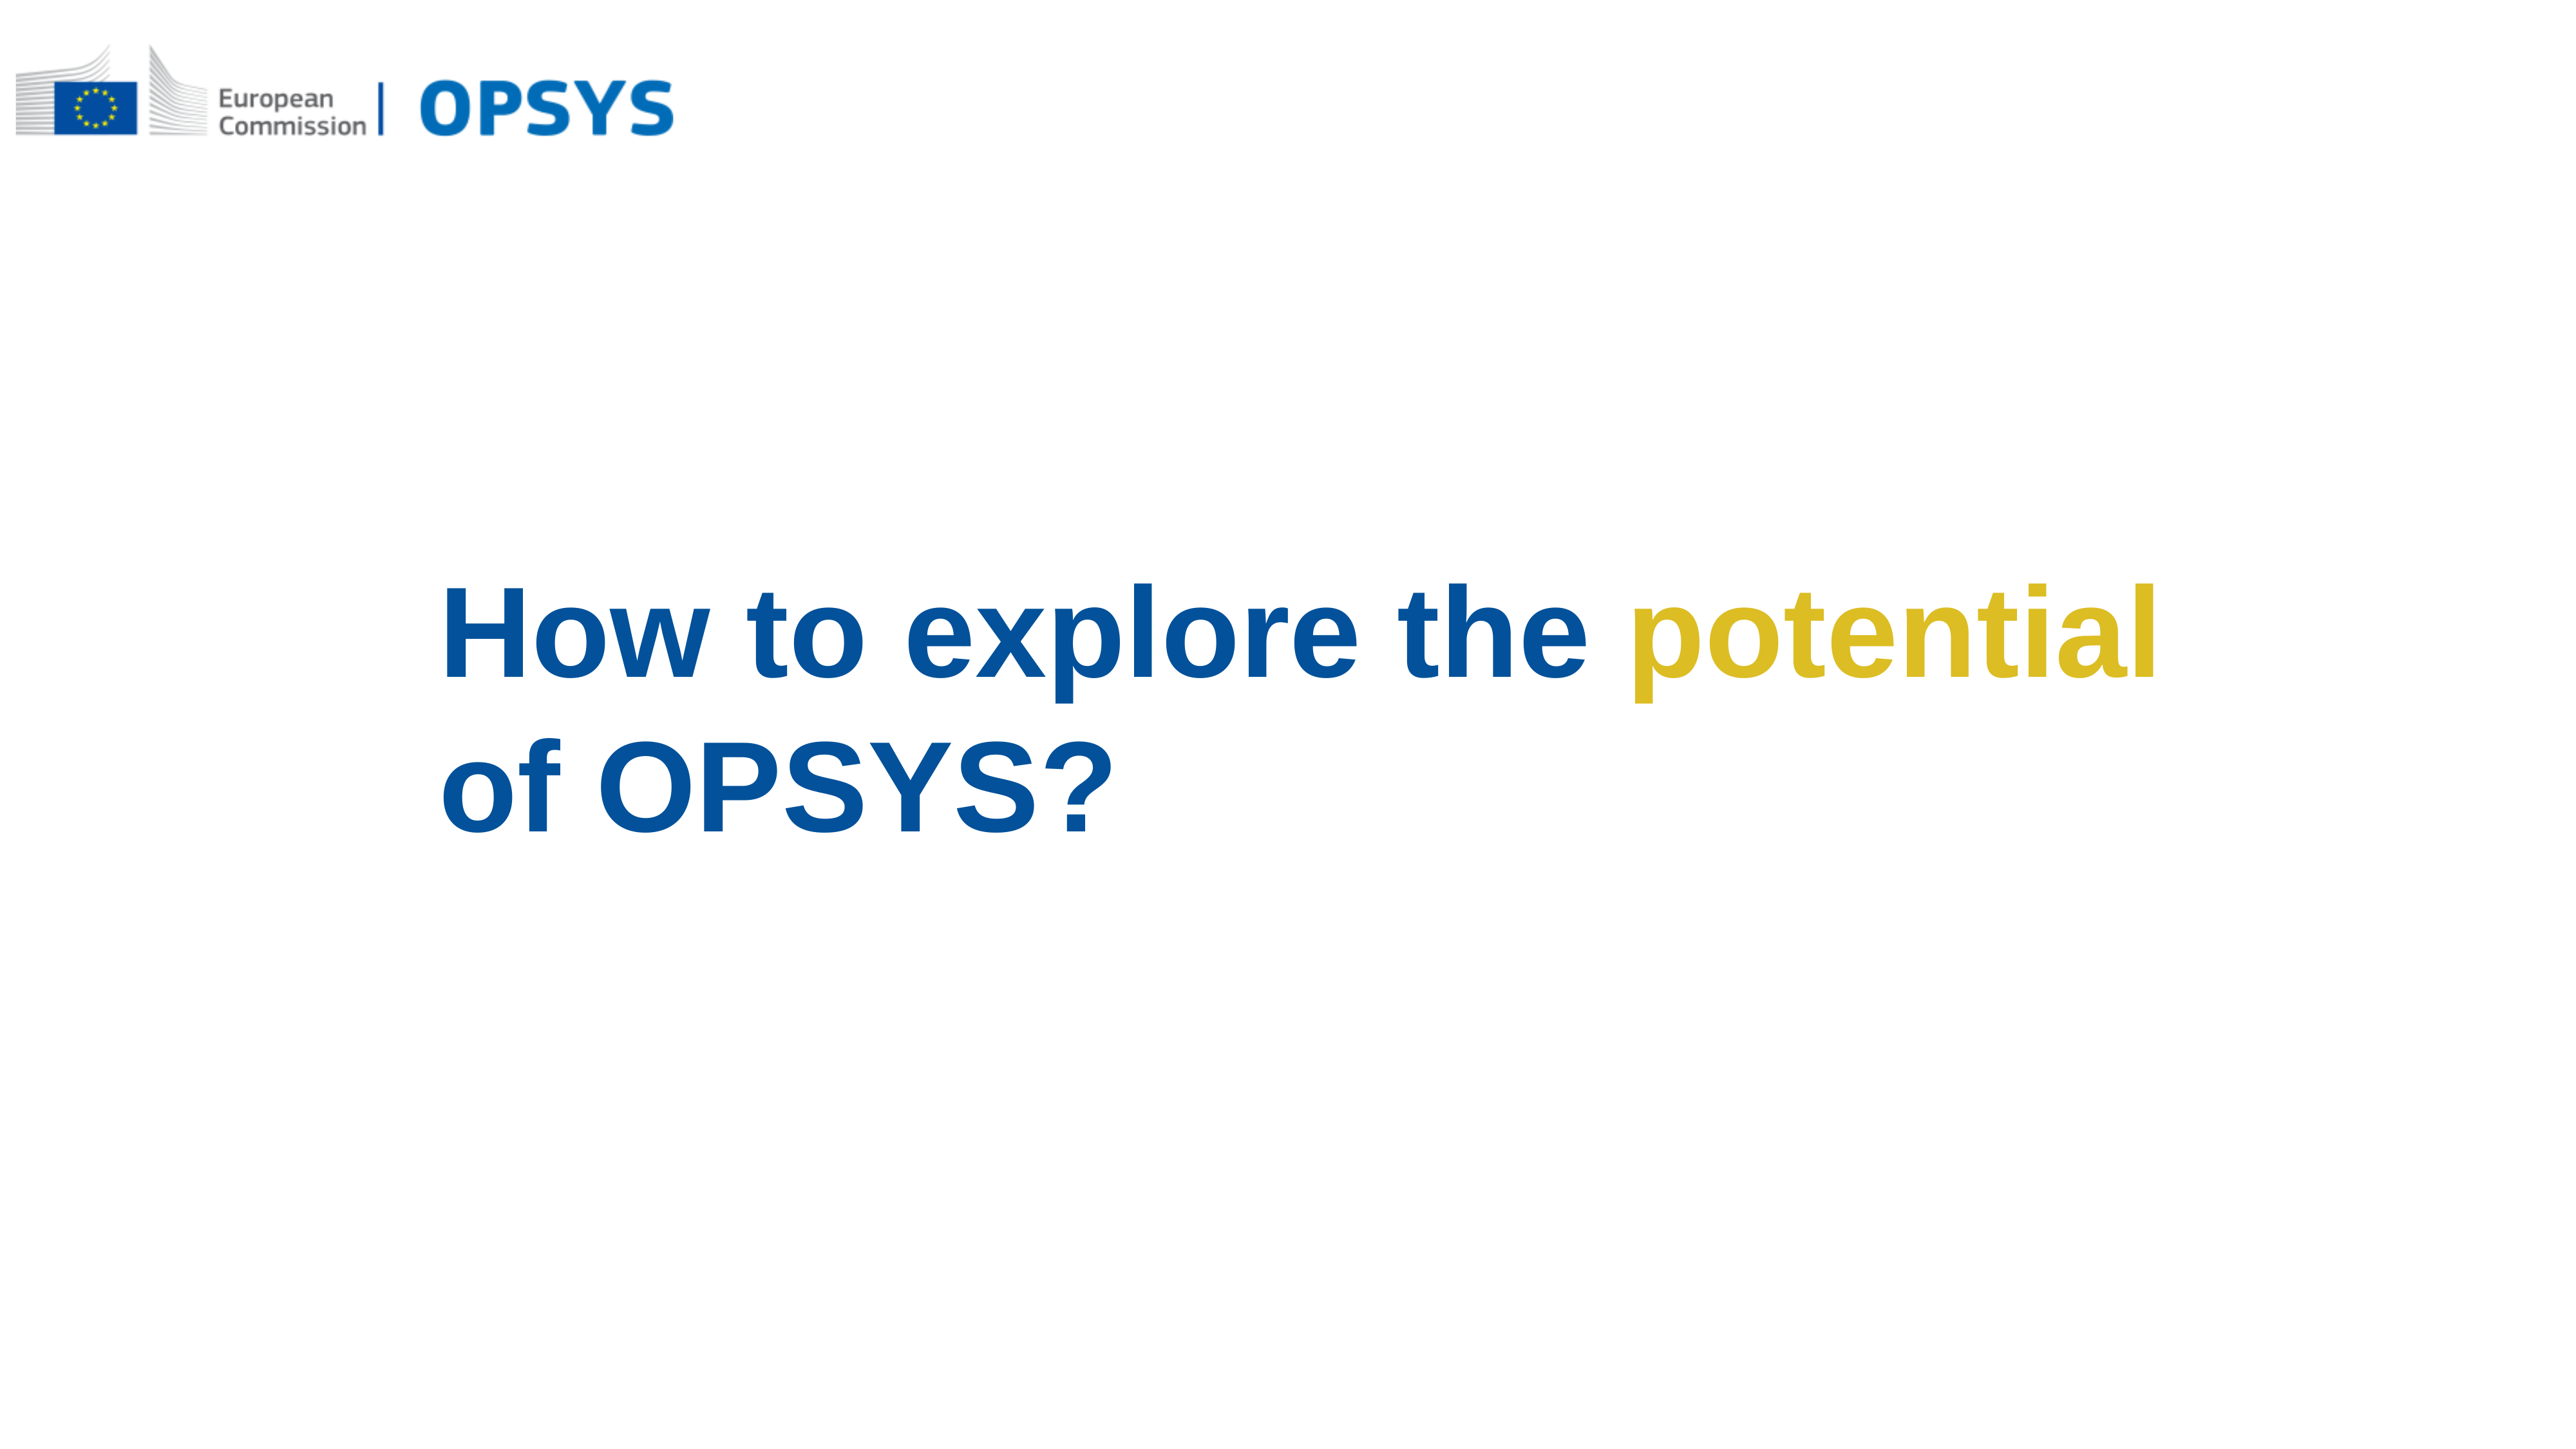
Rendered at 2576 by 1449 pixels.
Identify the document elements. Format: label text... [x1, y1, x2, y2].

picture [15, 0, 674, 176]
text_box How to explore the potential of OPSYS? [433, 542, 2275, 863]
